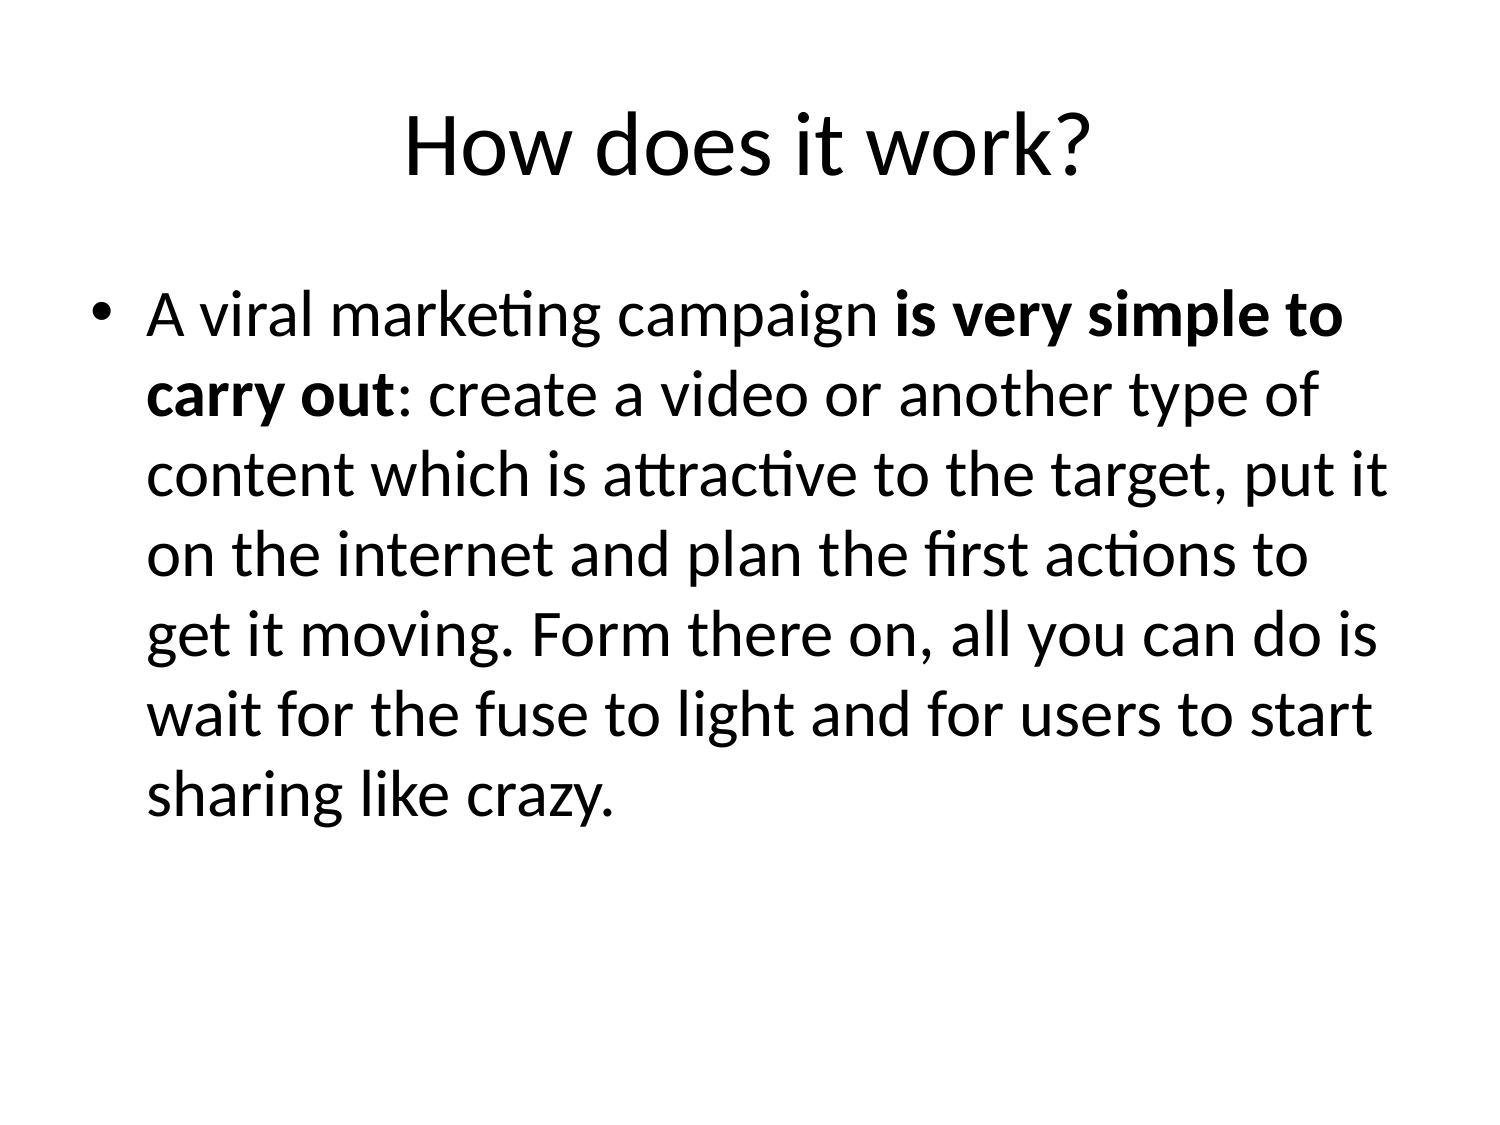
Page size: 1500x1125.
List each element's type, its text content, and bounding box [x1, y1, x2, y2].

title How does it work? [75, 45, 1425, 233]
list A viral marketing campaign is very simple to carry out: create a video or another type of content which is attractive to the target, put it on the internet and plan the first actions to get it moving. Form there on, all you can do is wait for the fuse to light and for users to start sharing like crazy. [75, 262, 1425, 1005]
